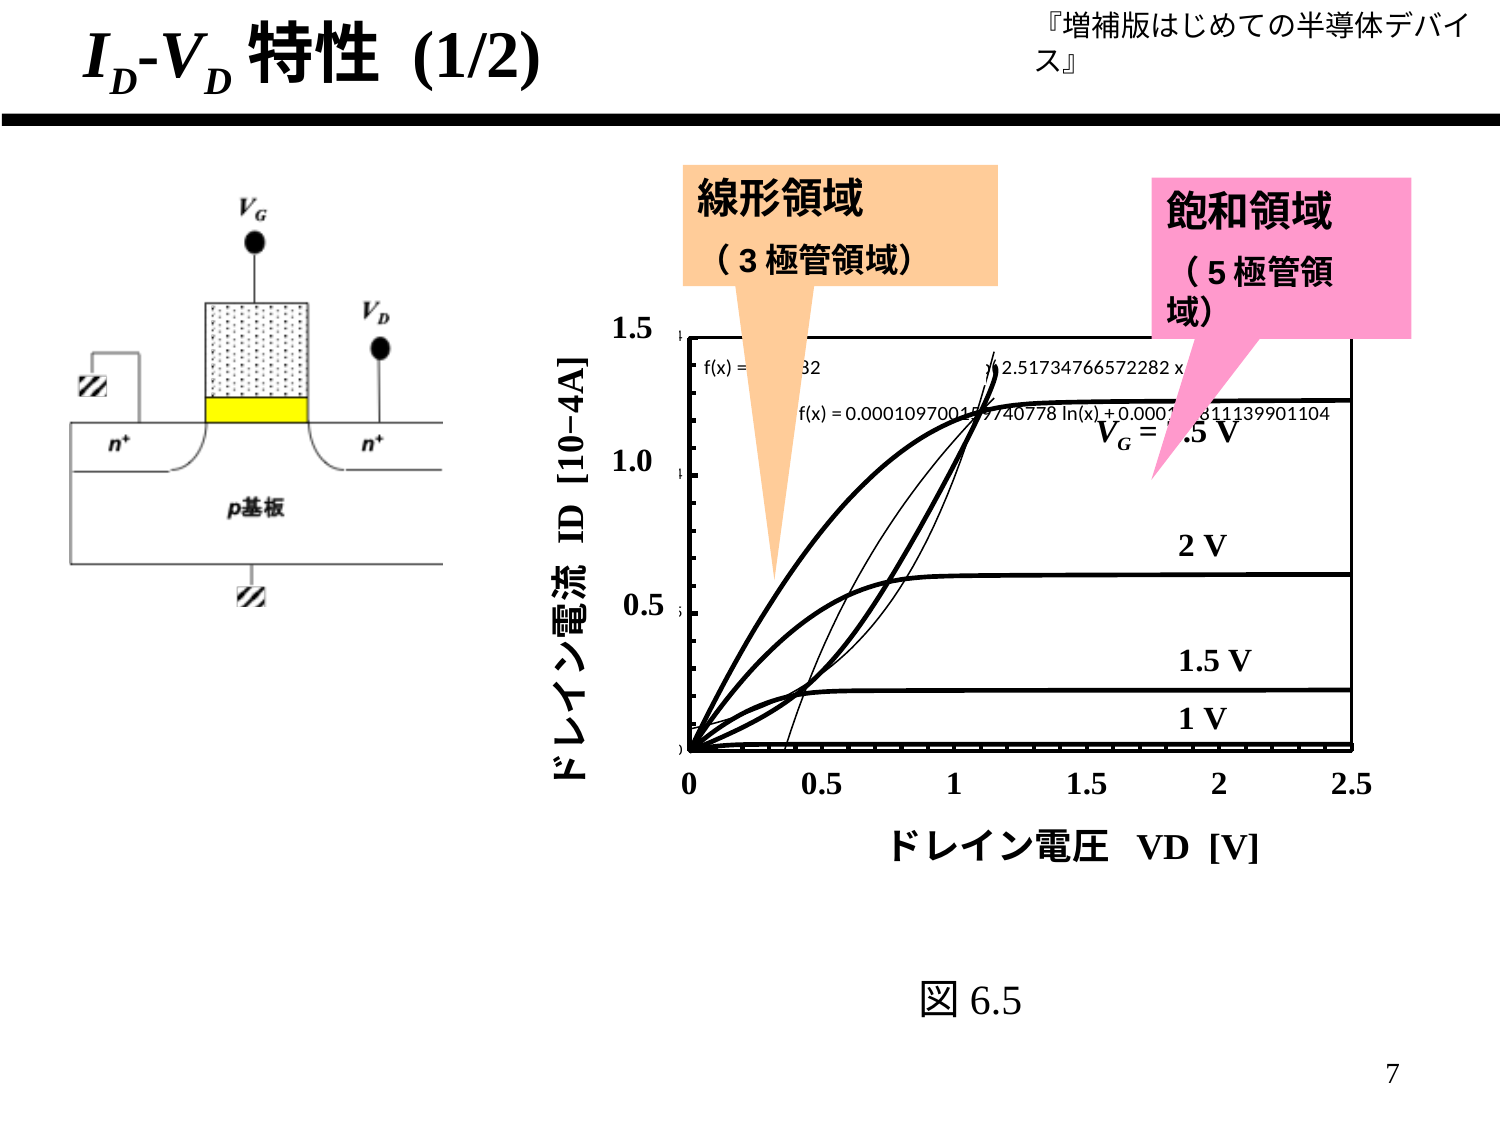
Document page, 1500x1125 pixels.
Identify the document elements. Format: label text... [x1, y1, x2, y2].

picture [68, 183, 444, 607]
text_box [489, 164, 1412, 882]
title ID-VD特性 (1/2) [83, 31, 1459, 102]
text_box 図6.5 [903, 965, 1038, 1031]
text_box [442, 231, 1498, 938]
